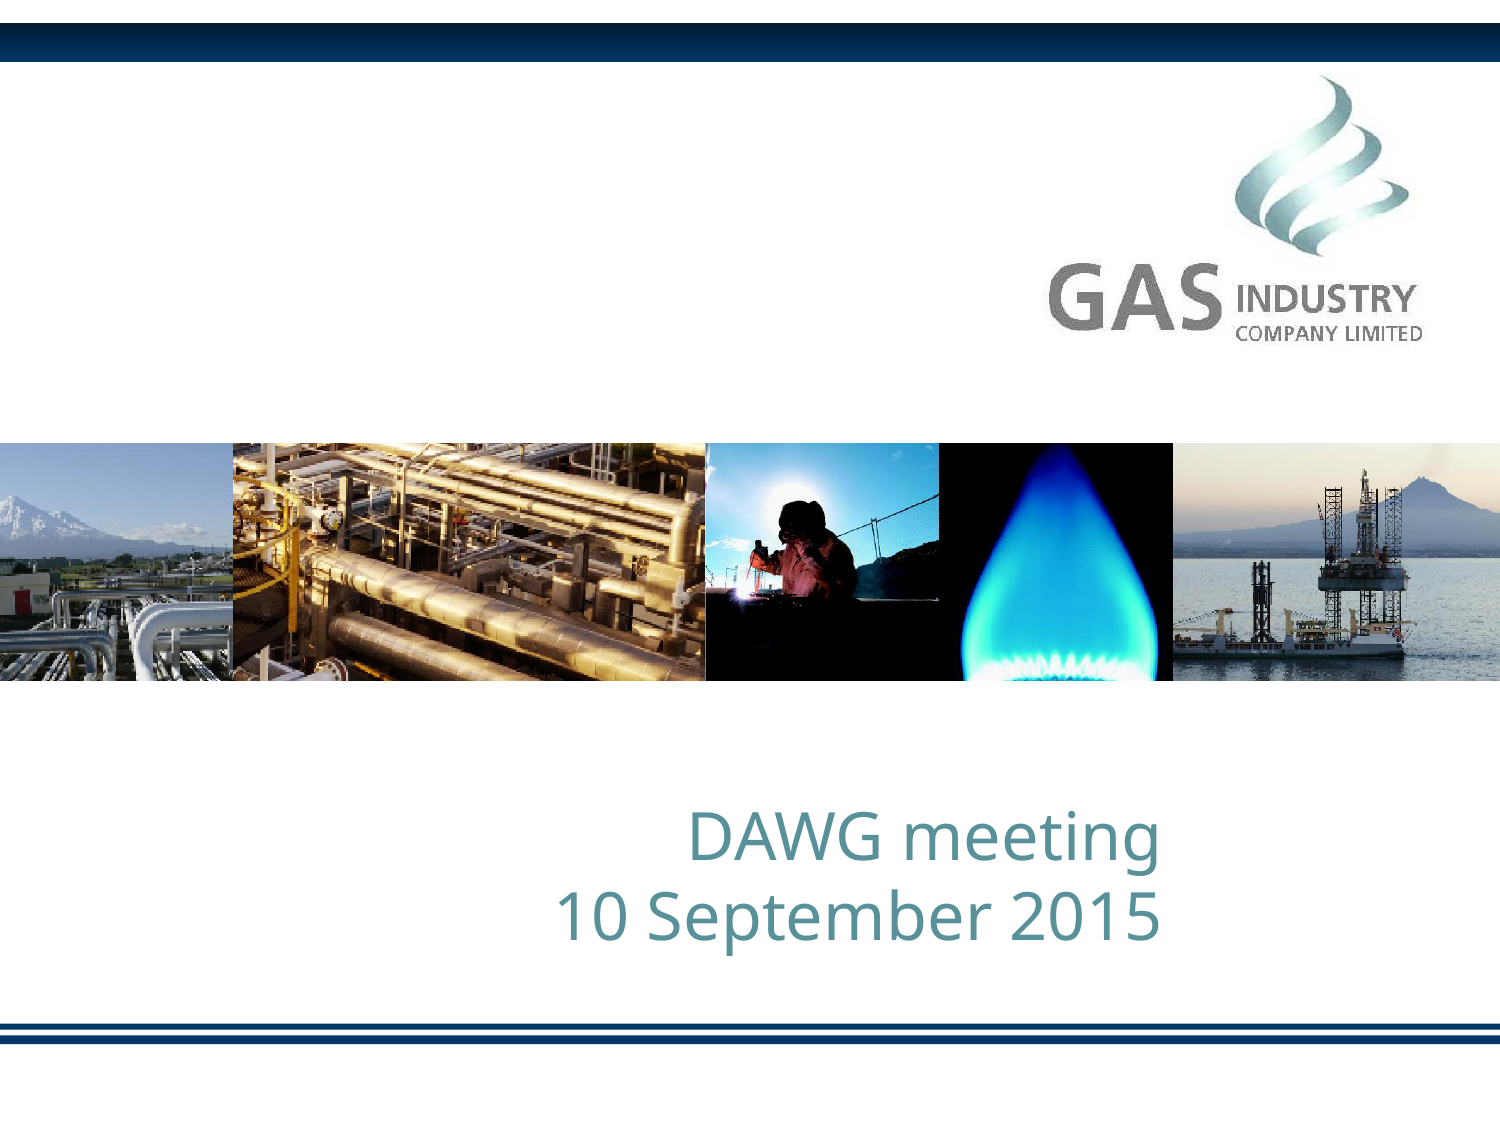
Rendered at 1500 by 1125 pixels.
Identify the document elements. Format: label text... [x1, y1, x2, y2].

title DAWG meeting 10 September 2015 [260, 847, 1164, 954]
picture [1013, 72, 1459, 356]
picture [0, 443, 1500, 681]
